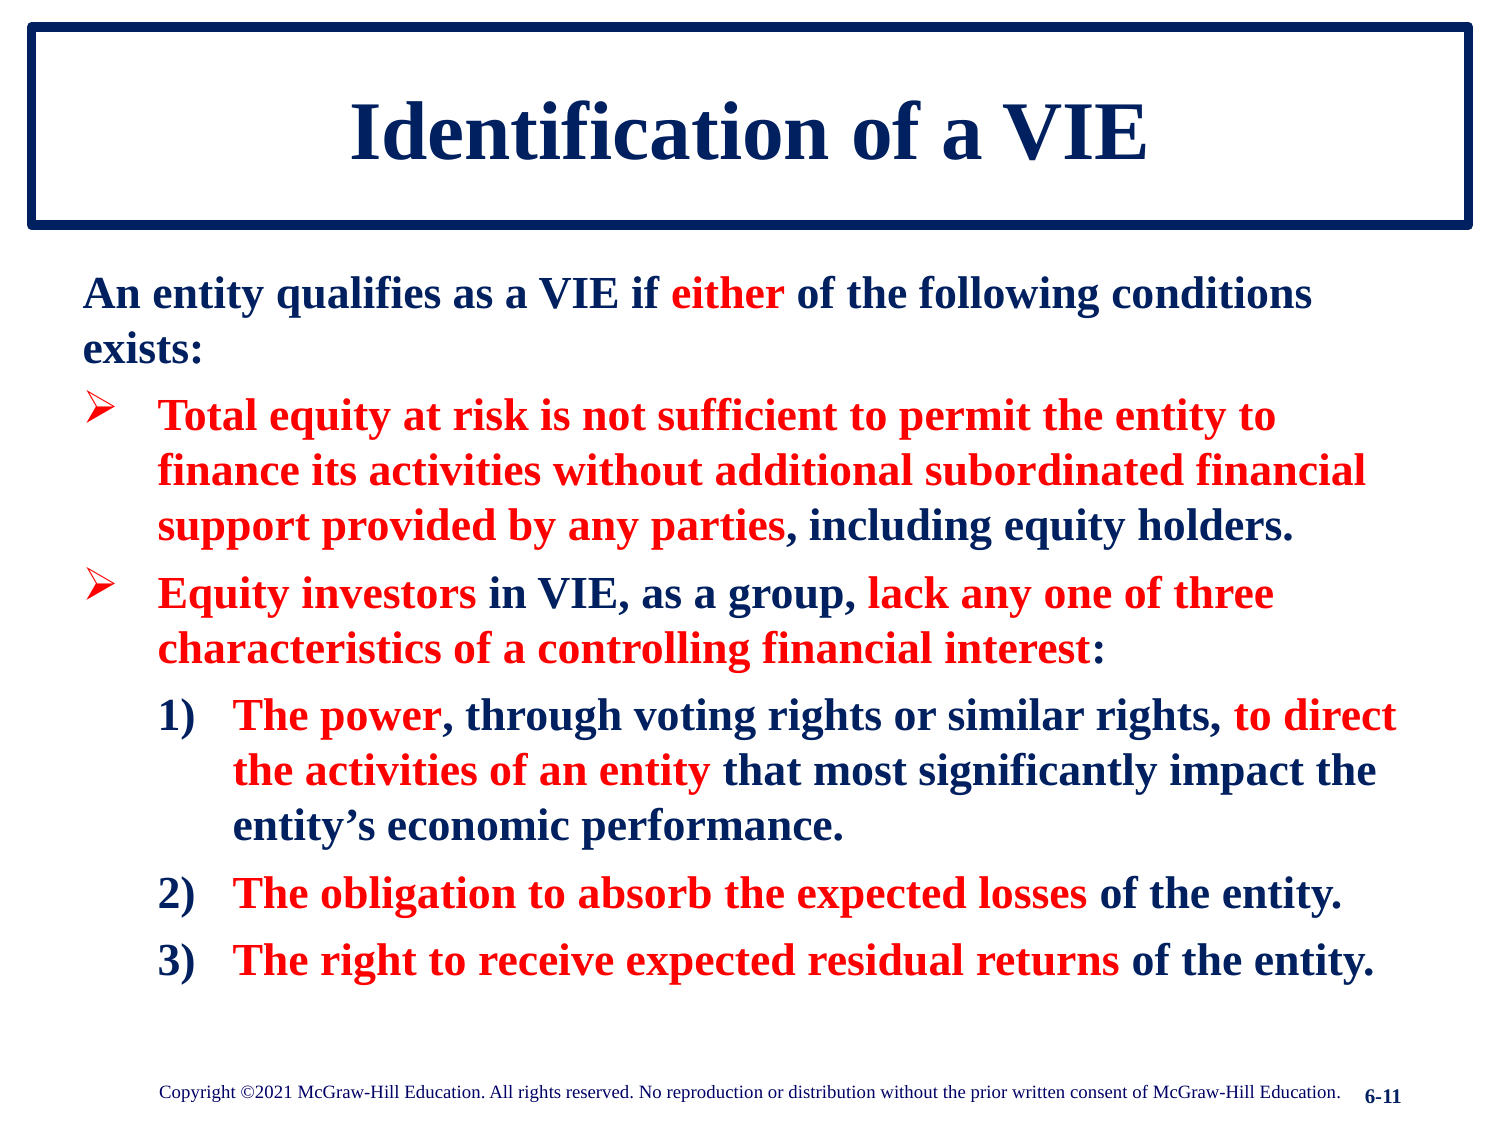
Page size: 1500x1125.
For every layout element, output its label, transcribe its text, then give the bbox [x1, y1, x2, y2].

list An entity qualifies as a VIE if either of the following conditions exists: Total equity at risk is not sufficient to permit the entity to finance its activities without additional subordinated financial support provided by any parties, including equity holders. Equity investors in VIE, as a group, lack any one of three characteristics of a controlling financial interest: 1) The power, through voting rights or similar rights, to direct the activities of an entity that most significantly impact the entity’s economic performance. 2) The obligation to absorb the expected losses of the entity. 3) The right to receive expected residual returns of the entity. [67, 254, 1433, 1065]
text_box Copyright ©2021 McGraw-Hill Education. All rights reserved. No reproduction or distribution without the prior written consent of McGraw-Hill Education. [76, 1072, 1424, 1110]
title Identification of a VIE [27, 22, 1473, 230]
slide_number 6-11 [1350, 1074, 1438, 1125]
